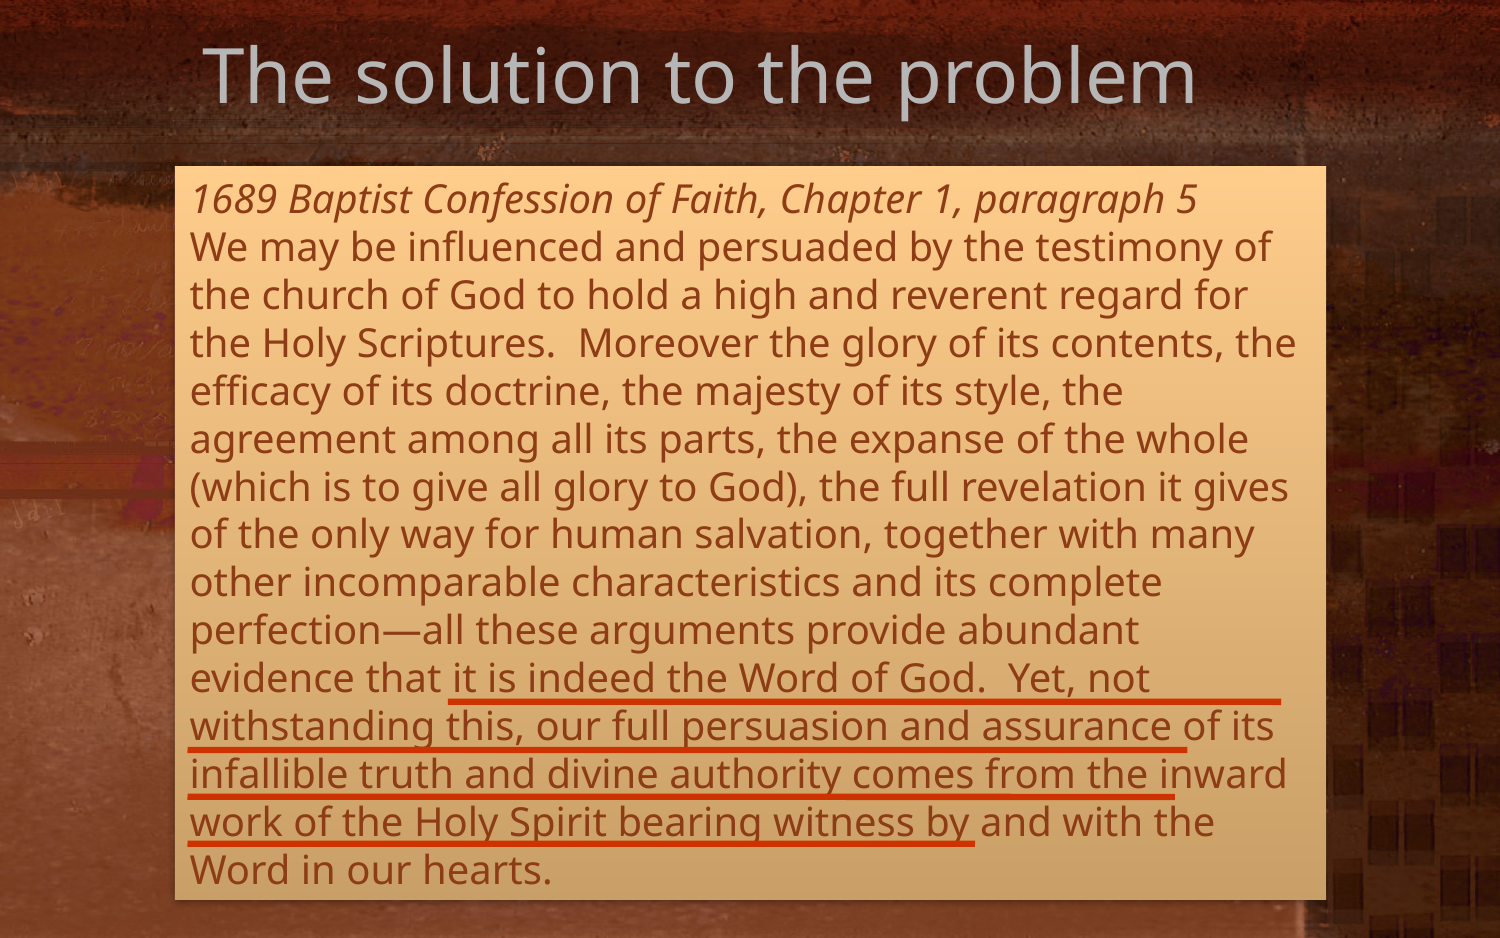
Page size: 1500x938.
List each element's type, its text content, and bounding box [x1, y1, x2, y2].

text_box The solution to the problem [187, 0, 1334, 146]
picture [0, 0, 1500, 938]
text_box 1689 Baptist Confession of Faith, Chapter 1, paragraph 5 We may be influenced and persuaded by the testimony of the church of God to hold a high and reverent regard for the Holy Scriptures. Moreover the glory of its contents, the efficacy of its doctrine, the majesty of its style, the agreement among all its parts, the expanse of the whole (which is to give all glory to God), the full revelation it gives of the only way for human salvation, together with many other incomparable characteristics and its complete perfection—all these arguments provide abundant evidence that it is indeed the Word of God. Yet, not withstanding this, our full persuasion and assurance of its infallible truth and divine authority comes from the inward work of the Holy Spirit bearing witness by and with the Word in our hearts. [174, 166, 1327, 900]
